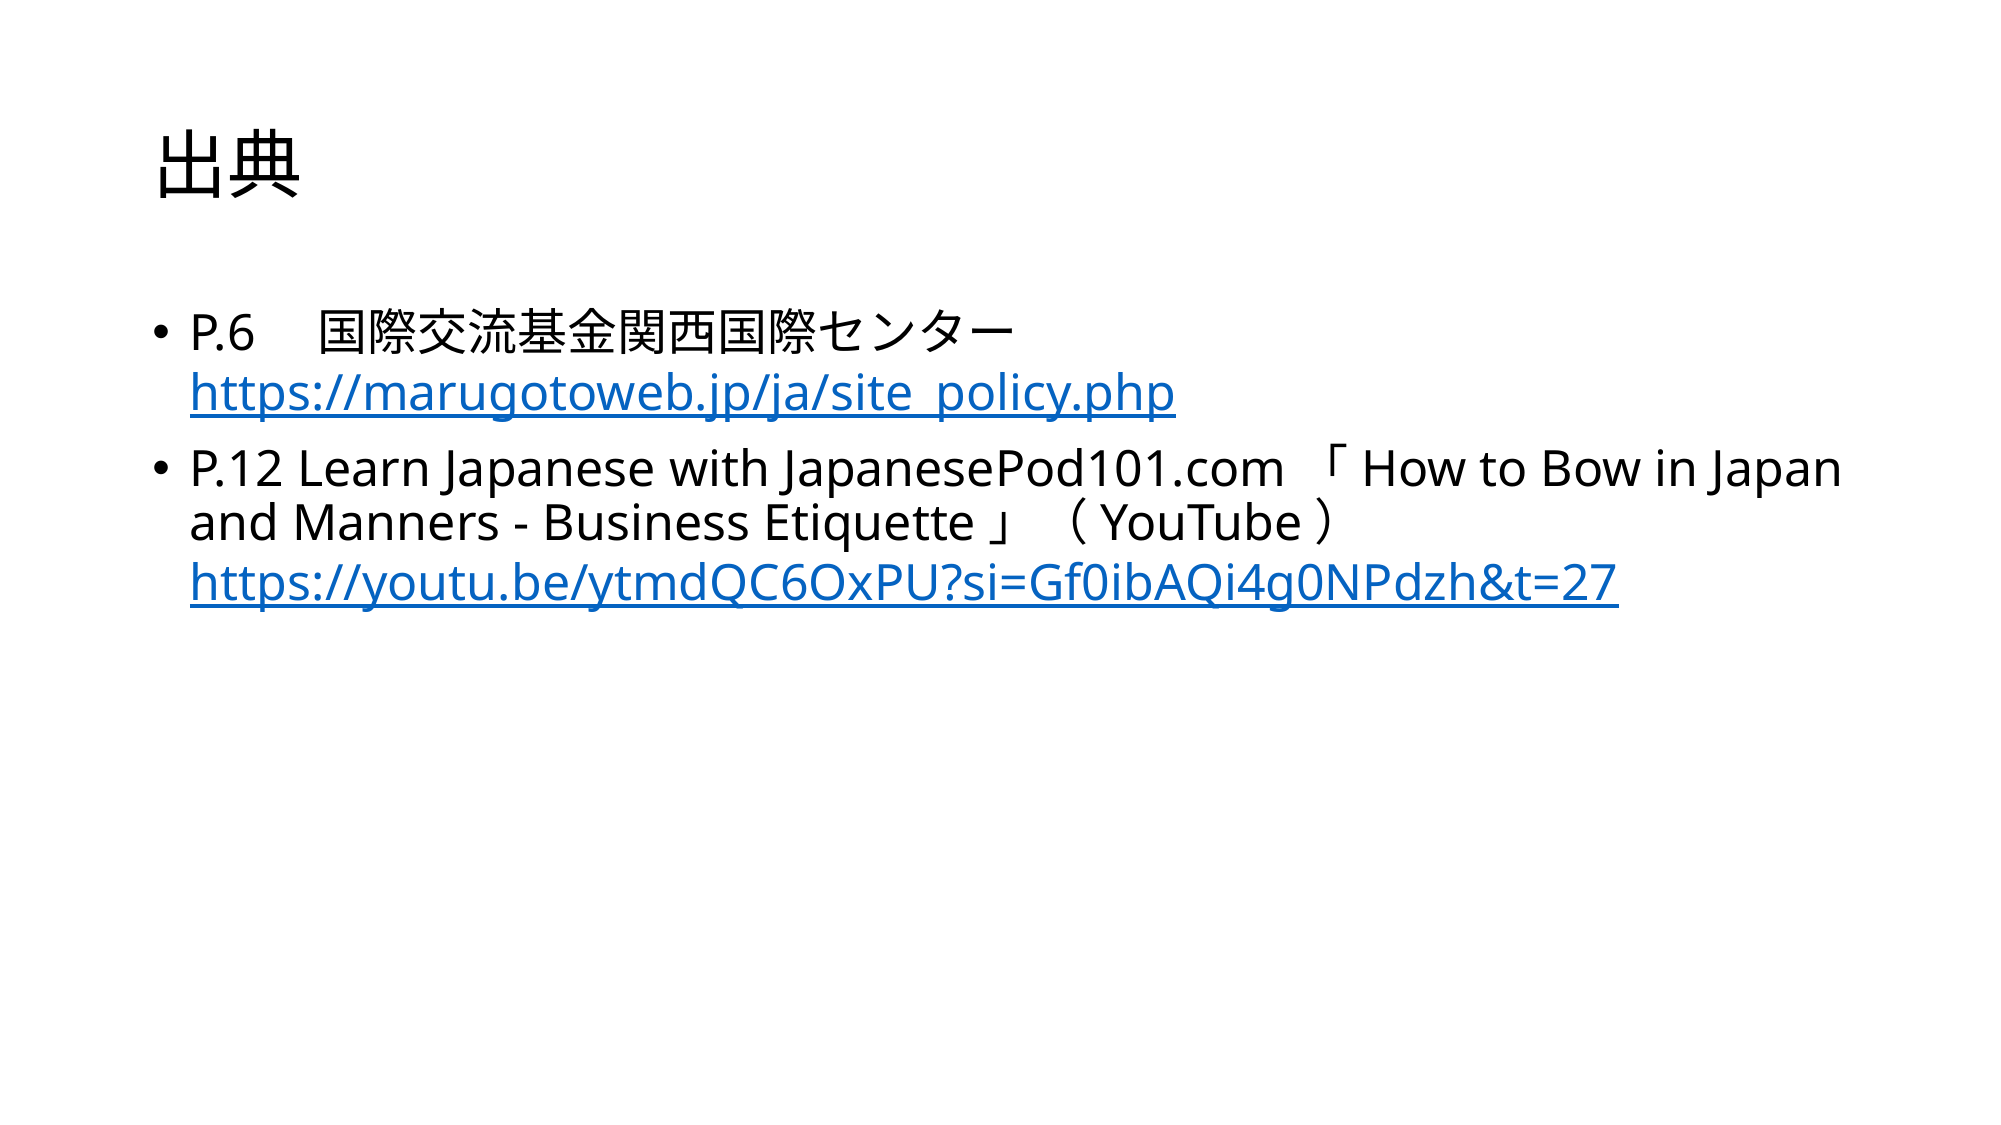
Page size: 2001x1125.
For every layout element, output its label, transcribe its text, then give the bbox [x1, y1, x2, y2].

list P.6 国際交流基金関西国際センターhttps://marugotoweb.jp/ja/site_policy.php P.12 Learn Japanese with JapanesePod101.com「How to Bow in Japan and Manners - Business Etiquette」（YouTube） https://youtu.be/ytmdQC6OxPU?si=Gf0ibAQi4g0NPdzh&t=27 [137, 299, 1863, 1014]
title 出典 [137, 59, 1863, 278]
